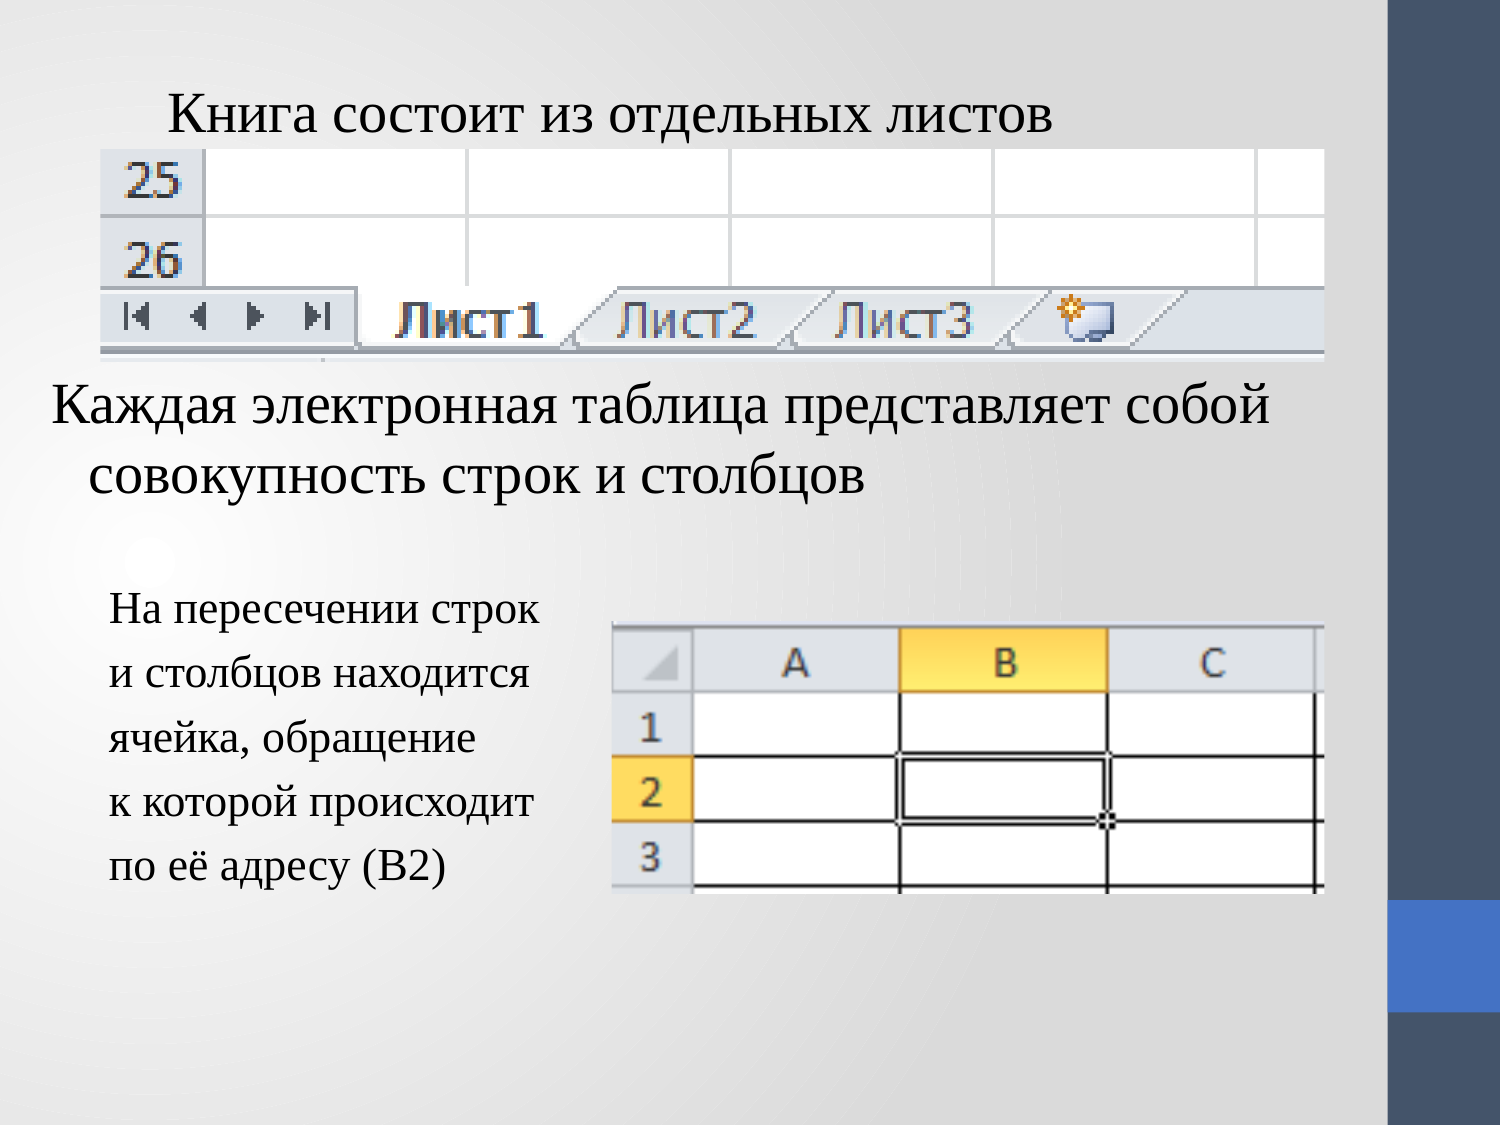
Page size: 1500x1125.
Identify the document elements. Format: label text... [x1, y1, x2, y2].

list Книга состоит из отдельных листов Каждая электронная таблица представляет собой совокупность строк и столбцов На пересечении строк и столбцов находится ячейка, обращение к которой происходит по её адресу (B2) [17, 66, 1368, 966]
picture [99, 148, 1325, 363]
picture [611, 621, 1325, 894]
